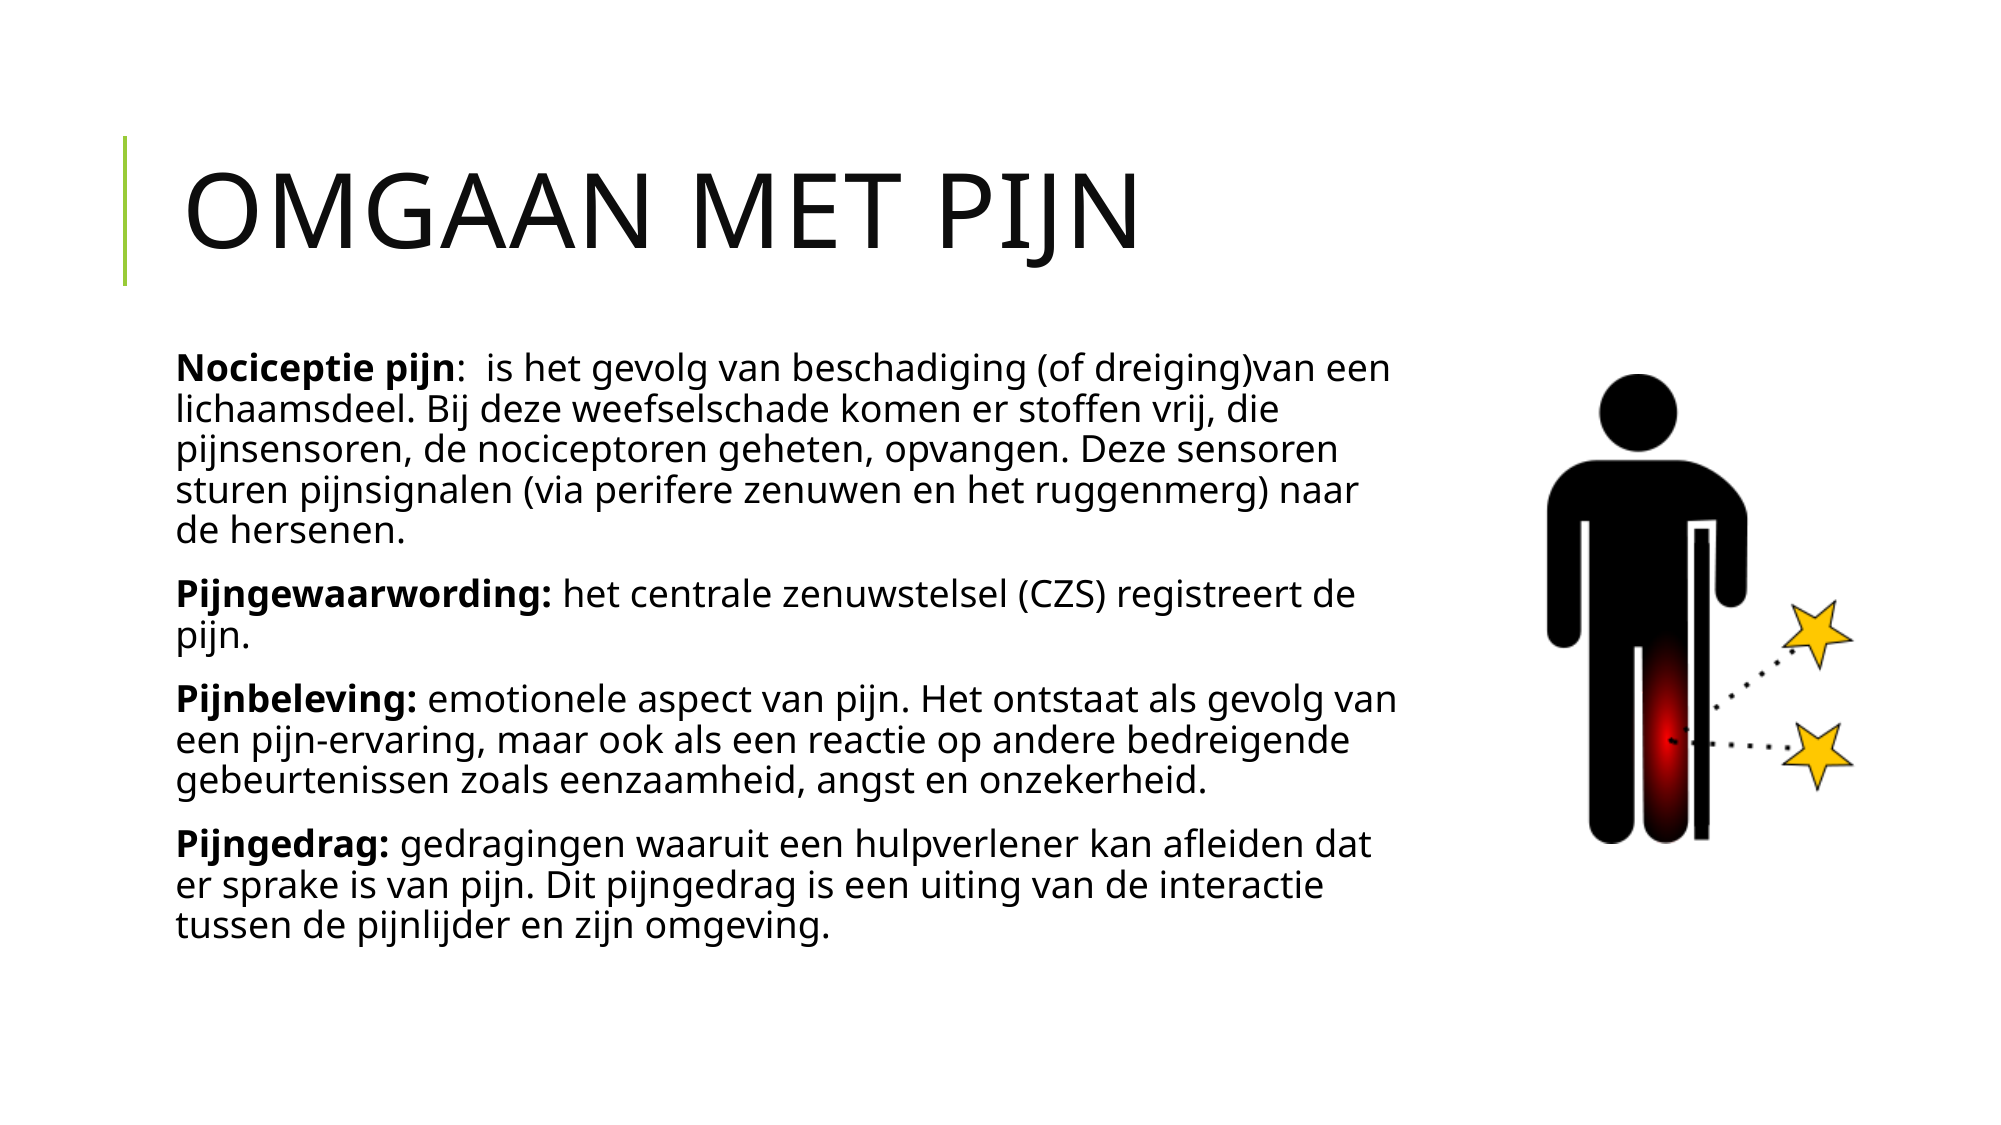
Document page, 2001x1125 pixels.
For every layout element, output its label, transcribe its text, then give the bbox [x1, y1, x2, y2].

picture [1412, 374, 1883, 844]
list Nociceptie pijn: is het gevolg van beschadiging (of dreiging)van een lichaamsdeel. Bij deze weefselschade komen er stoffen vrij, die pijnsensoren, de nociceptoren geheten, opvangen. Deze sensoren sturen pijnsignalen (via perifere zenuwen en het ruggenmerg) naar de hersenen. Pijngewaarwording: het centrale zenuwstelsel (CZS) registreert de pijn. Pijnbeleving: emotionele aspect van pijn. Het ontstaat als gevolg van een pijn-ervaring, maar ook als een reactie op andere bedreigende gebeurtenissen zoals eenzaamheid, angst en onzekerheid. Pijngedrag: gedragingen waaruit een hulpverlener kan afleiden dat er sprake is van pijn. Dit pijngedrag is een uiting van de interactie tussen de pijnlijder en zijn omgeving. [168, 341, 1414, 1002]
title Omgaan met pijn [168, 96, 1763, 342]
